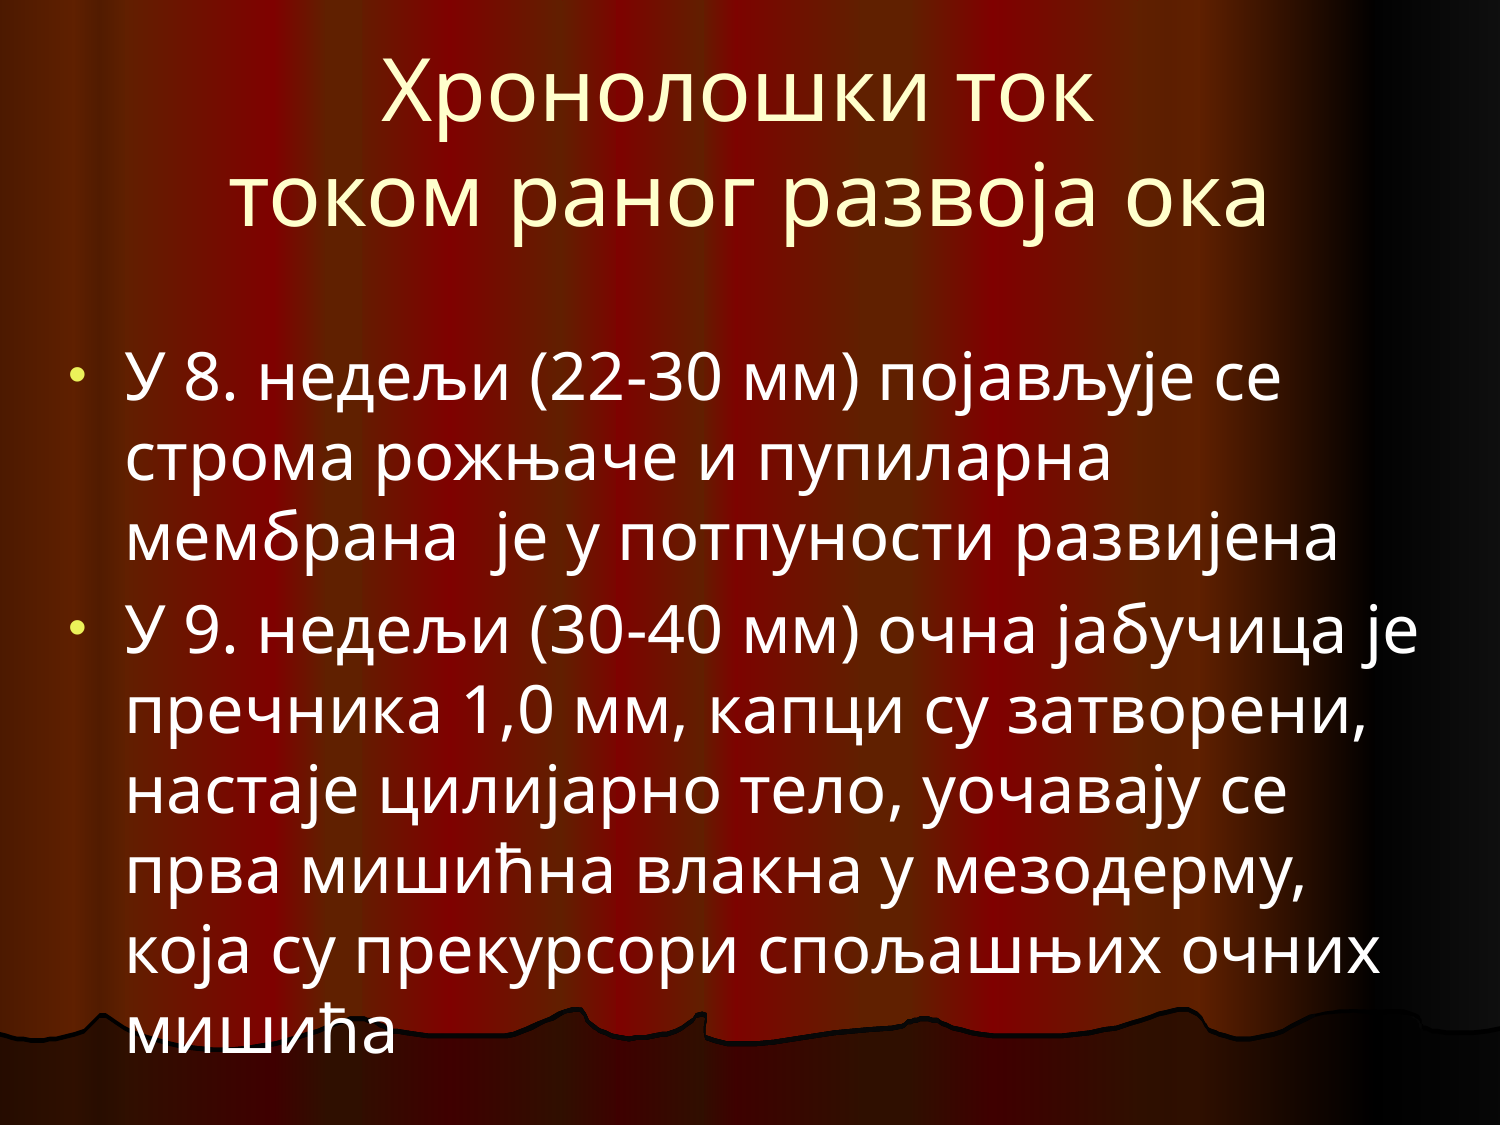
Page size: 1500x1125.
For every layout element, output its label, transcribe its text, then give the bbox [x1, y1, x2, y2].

list У 8. недељи (22-30 мм) појављује се строма рожњаче и пупиларна мембрана је у потпуности развијена У 9. недељи (30-40 мм) очна јабучица је пречника 1,0 мм, капци су затворени, настаје цилијарно тело, уочавају се прва мишићна влакна у мезодерму, која су прекурсори спољашњих очних мишића [52, 326, 1472, 1070]
title Хронолошки ток током раног развоја ока [74, 45, 1426, 233]
